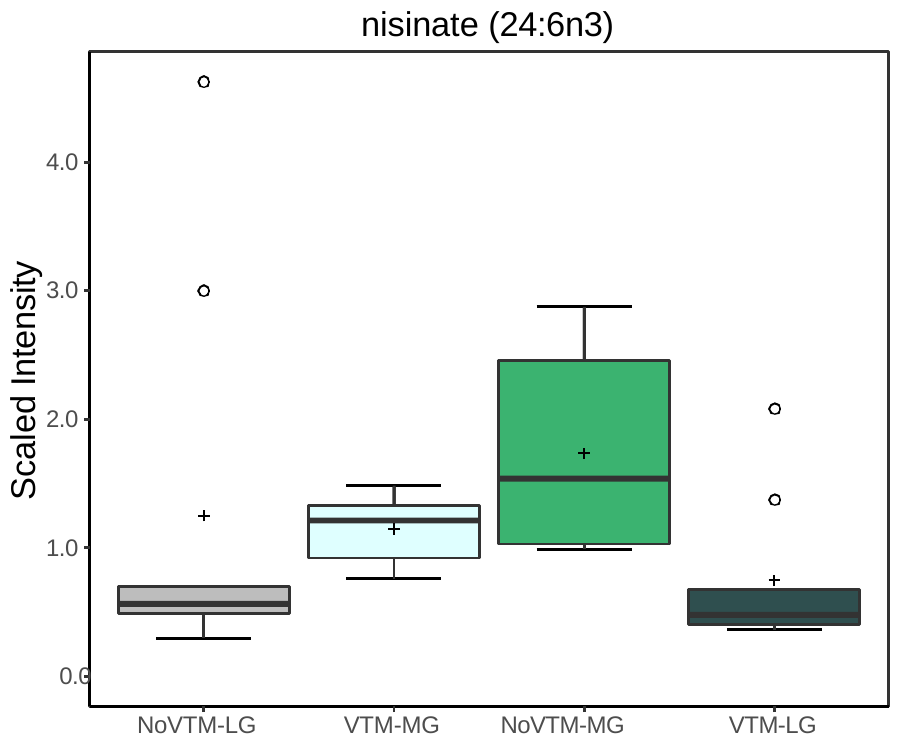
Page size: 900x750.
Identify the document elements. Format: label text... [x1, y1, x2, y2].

slide_number NoVTM-LG [134, 721, 290, 750]
text_box 3.0 [45, 272, 78, 304]
text_box 2.0 [45, 401, 78, 433]
text_box nisinate (24:6n3) [358, 0, 620, 44]
footer 0.0 [57, 661, 95, 750]
text_box 1.0 [44, 530, 78, 561]
text_box VTM-LG [726, 721, 822, 738]
text_box Scaled Intensity [1, 256, 45, 503]
text_box 4.0 [44, 144, 78, 175]
text_box NoVTM-MG [498, 721, 632, 738]
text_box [83, 50, 891, 713]
text_box VTM-MG [341, 721, 463, 738]
